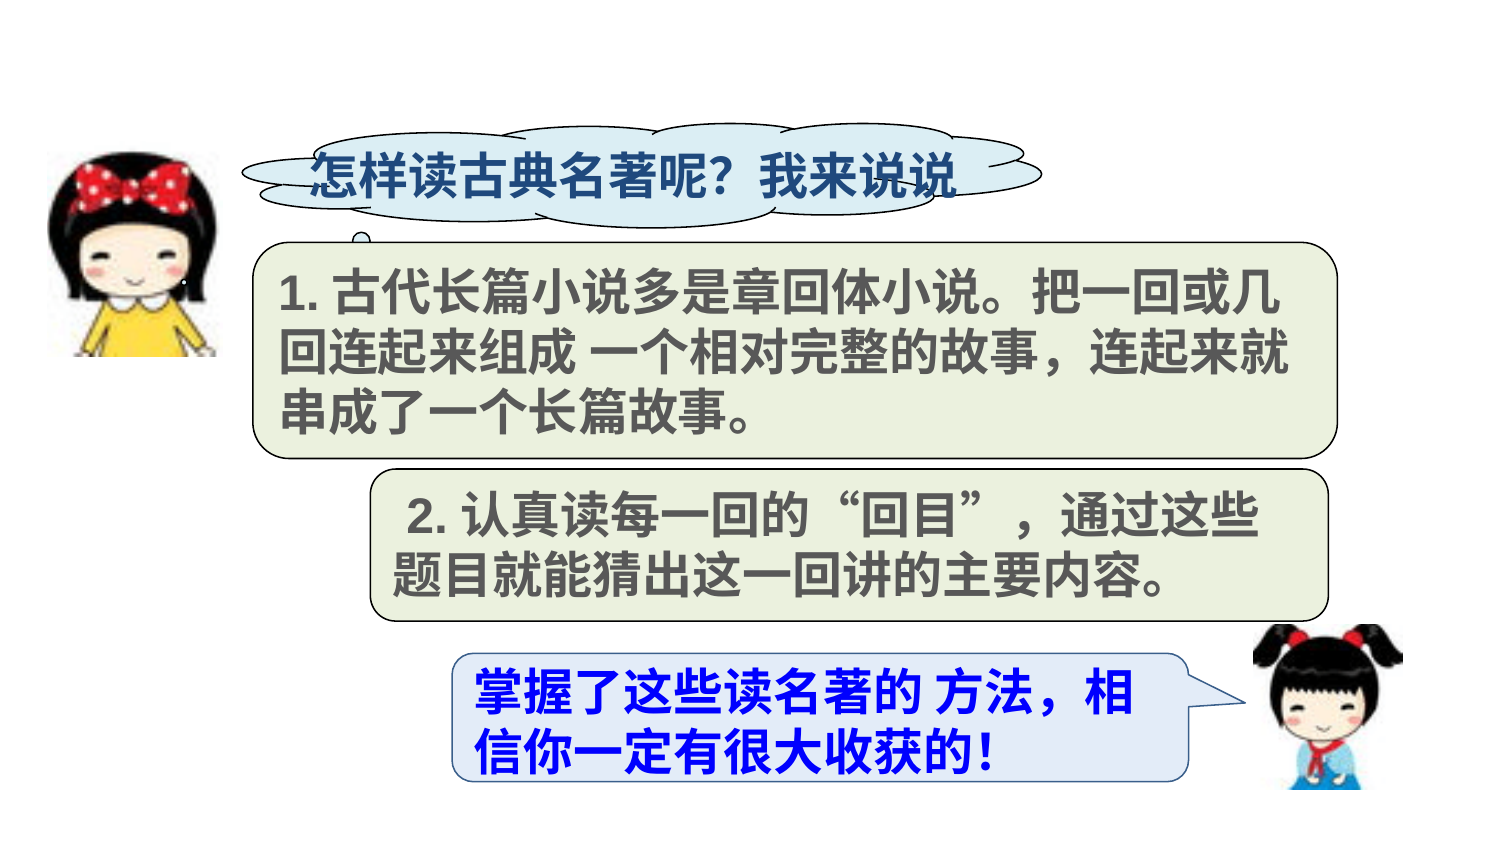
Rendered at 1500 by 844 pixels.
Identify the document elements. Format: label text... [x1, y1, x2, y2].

text_box [362, 212, 885, 228]
text_box 1.古代长篇小说多是章回体小说。把一回或几回连起来组成 一个相对完整的故事，连起来就串成了一个长篇故事。 [252, 242, 1338, 459]
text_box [451, 623, 1404, 844]
text_box 怎样读古典名著呢？我来说说 [293, 136, 1083, 212]
text_box 2.认真读每一回的“回目”，通过这些题目就能猜出这一回讲的主要内容。 [370, 469, 1329, 622]
text_box [352, 232, 371, 242]
text_box [242, 159, 293, 207]
picture [47, 140, 223, 357]
text_box [372, 123, 951, 136]
